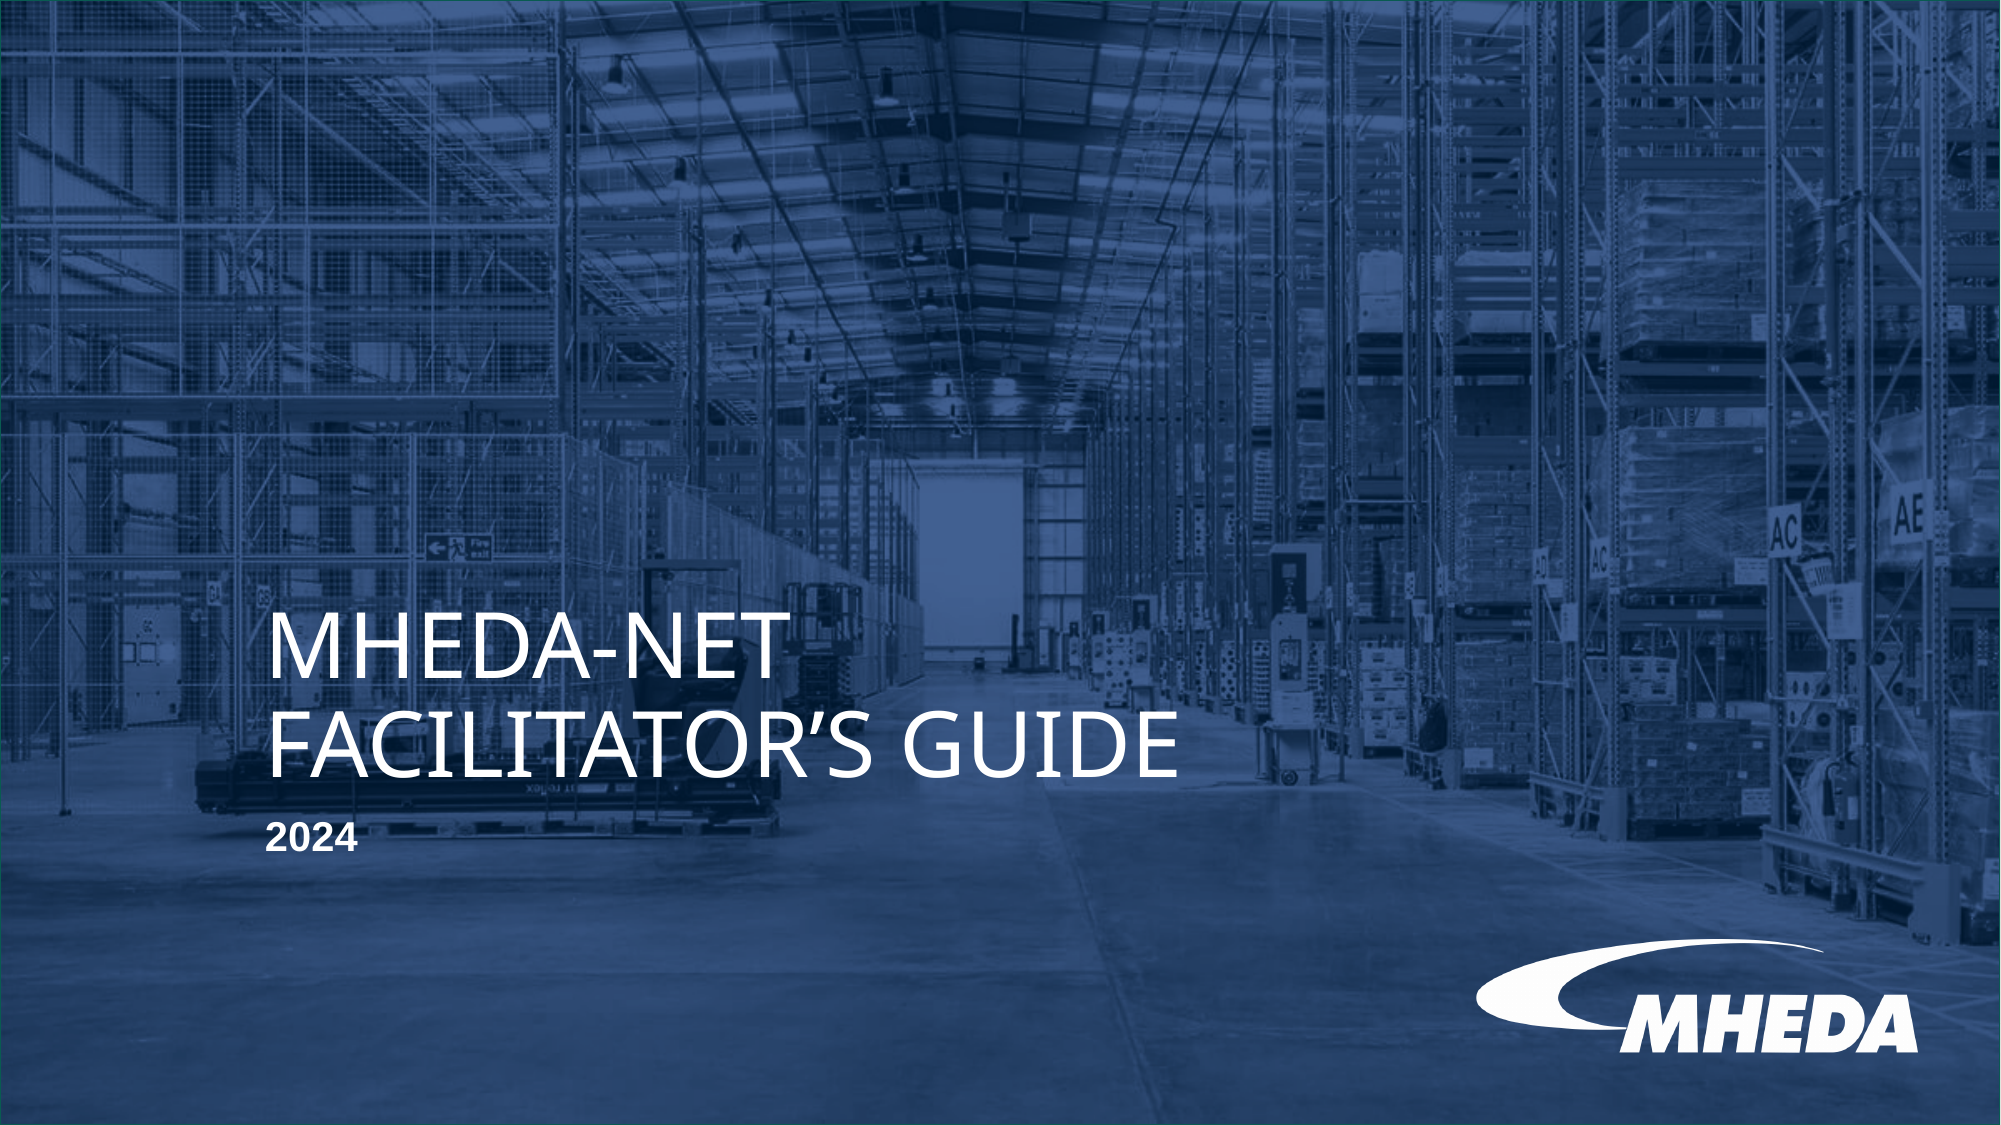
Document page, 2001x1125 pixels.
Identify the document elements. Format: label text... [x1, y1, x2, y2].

title MHEDA-NET Facilitator’s guide [249, 406, 1438, 805]
picture [1475, 938, 1920, 1053]
subtitle 2024 [249, 808, 1438, 893]
